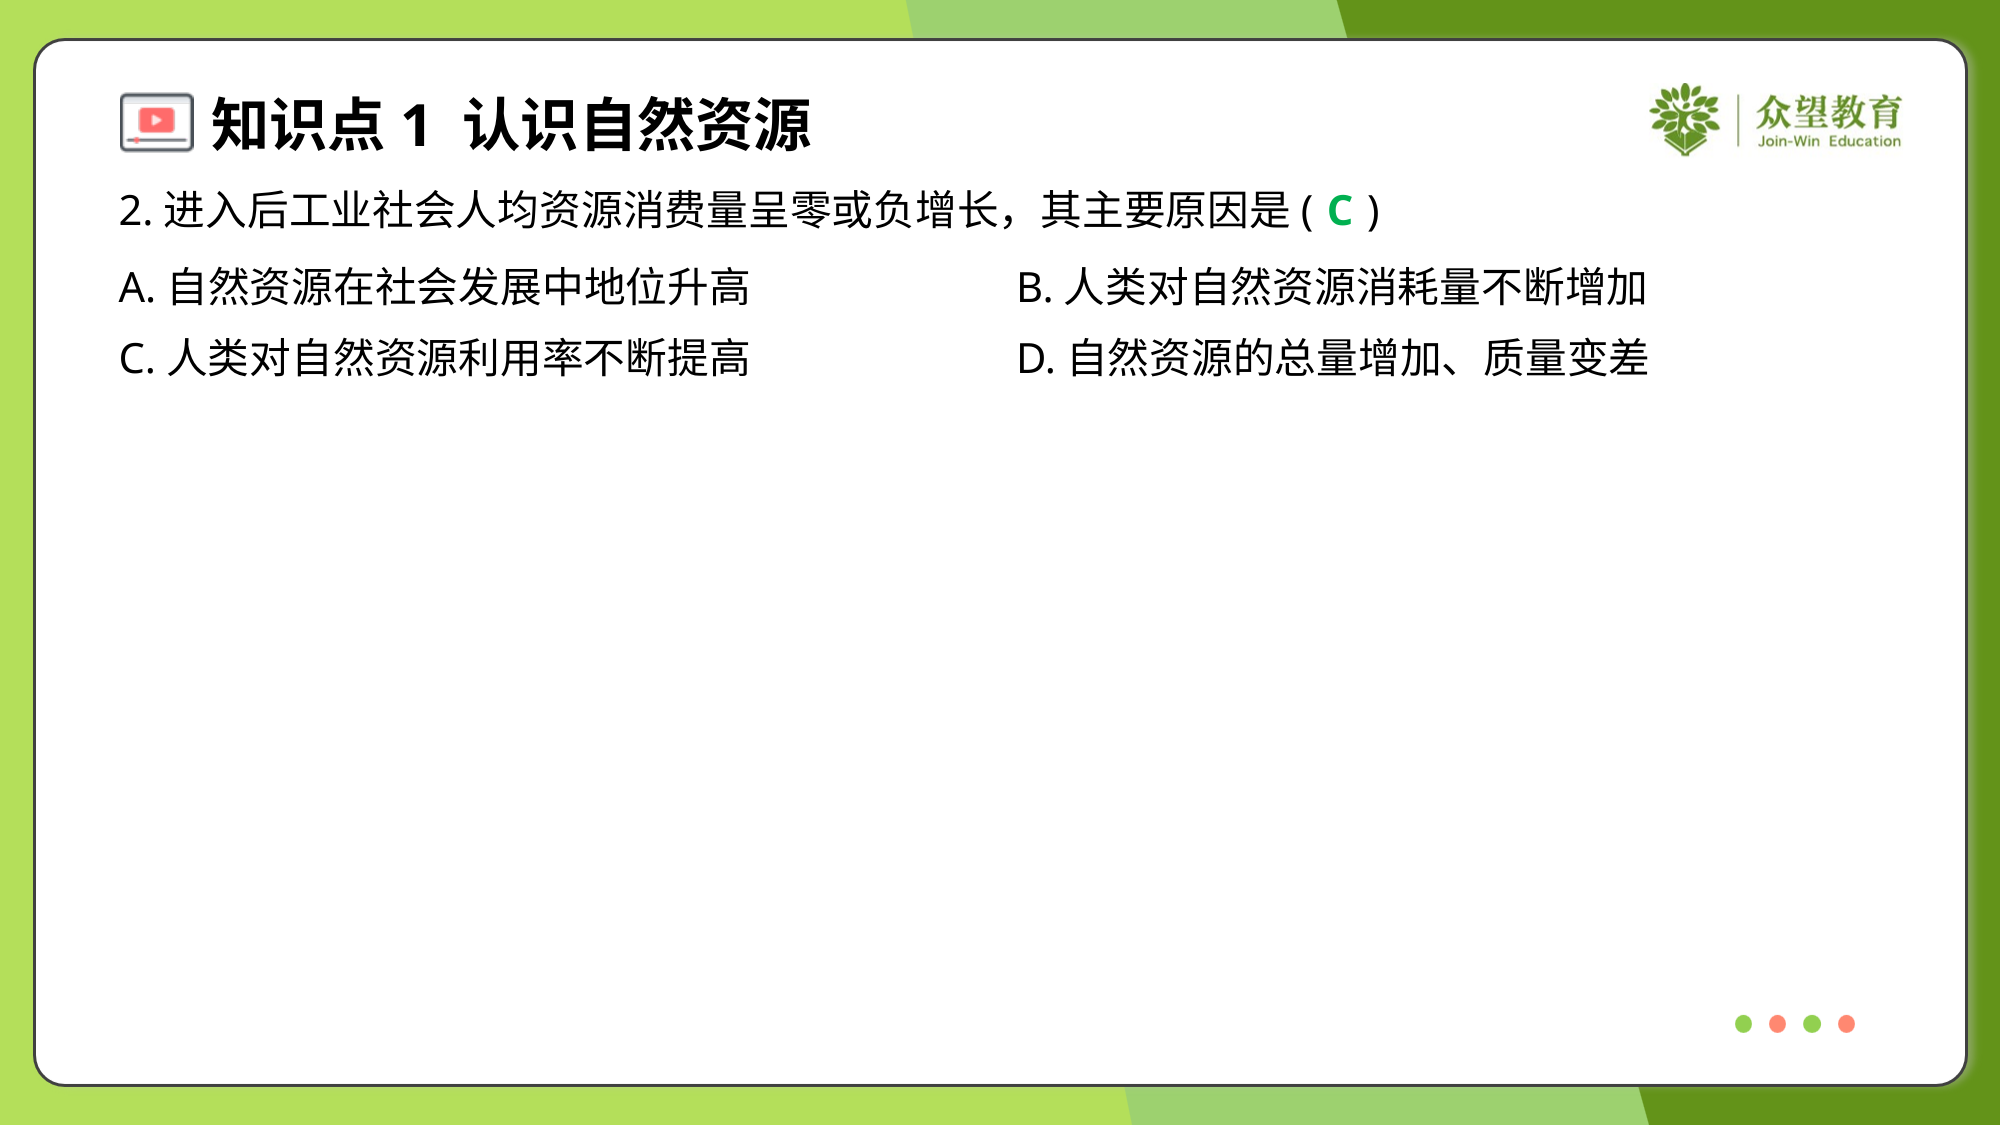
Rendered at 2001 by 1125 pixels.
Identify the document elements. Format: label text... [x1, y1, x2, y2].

text_box 2.进入后工业社会人均资源消费量呈零或负增长，其主要原因是( ) [118, 158, 1310, 226]
text_box A.自然资源在社会发展中地位升高 B.人类对自然资源消耗量不断增加 C.人类对自然资源利用率不断提高 D.自然资源的总量增加、质量变差 [118, 235, 1883, 374]
text_box C [1310, 158, 1370, 226]
text_box 2.进入后工业社会人均资源消费量呈零或负增长，其主要原因是( ) [1370, 158, 1883, 226]
picture [0, 0, 2000, 1125]
